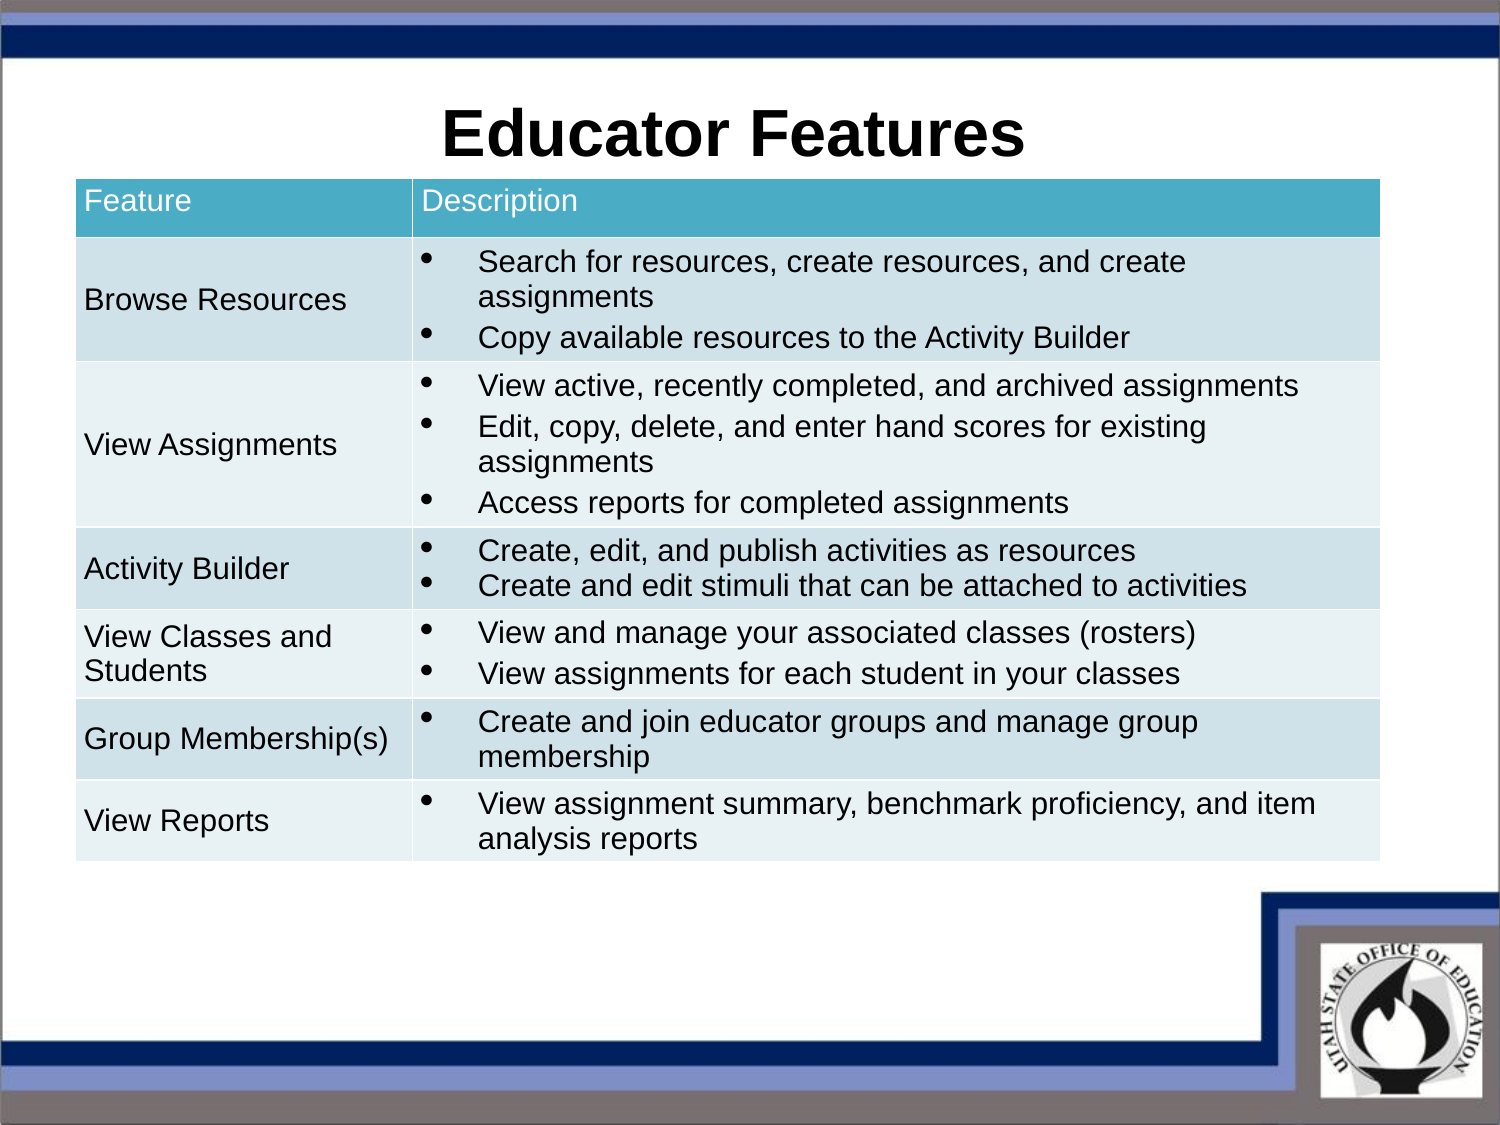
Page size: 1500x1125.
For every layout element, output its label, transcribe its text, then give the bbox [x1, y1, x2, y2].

table_cell Activity Builder [76, 528, 412, 609]
table_header Description [413, 179, 1380, 237]
table_cell Browse Resources [76, 238, 412, 361]
table_cell View and manage your associated classes (rosters) View assignments for each student in your classes [413, 610, 1380, 697]
table_cell Create and join educator groups and manage group membership [413, 699, 1380, 779]
table_cell View Assignments [76, 362, 412, 526]
picture [0, 0, 1500, 1125]
table_header Feature [76, 179, 412, 237]
table_cell Search for resources, create resources, and create assignments Copy available resources to the Activity Builder [413, 238, 1380, 361]
table_cell Group Membership(s) [76, 699, 412, 779]
table_cell View Classes and Students [76, 610, 412, 697]
table_cell View active, recently completed, and archived assignments Edit, copy, delete, and enter hand scores for existing assignments Access reports for completed assignments [413, 362, 1380, 526]
table_cell View assignment summary, benchmark proficiency, and item analysis reports [413, 781, 1380, 861]
table_cell View Reports [76, 781, 412, 861]
title Educator Features [87, 87, 1382, 173]
table_cell Create, edit, and publish activities as resources Create and edit stimuli that can be attached to activities [413, 528, 1380, 609]
